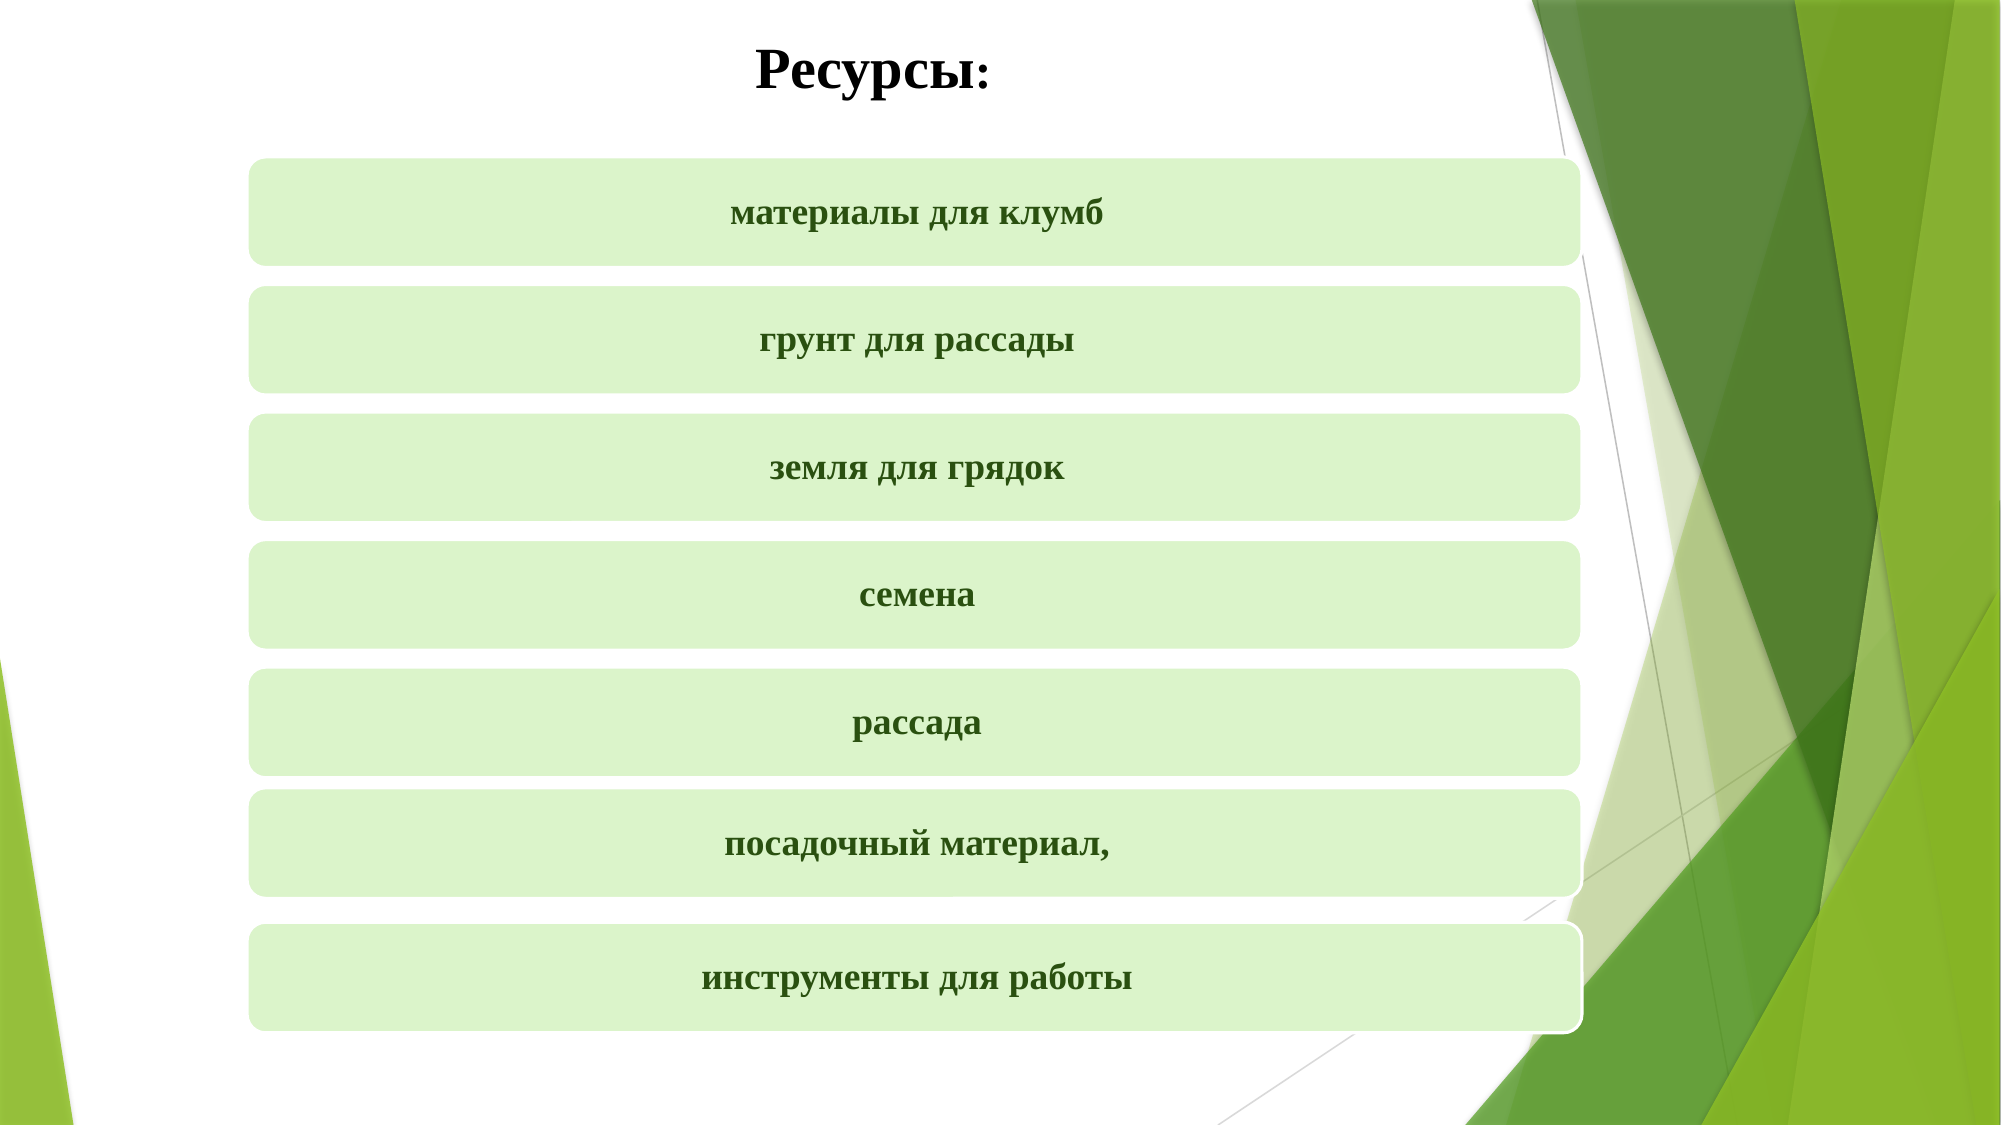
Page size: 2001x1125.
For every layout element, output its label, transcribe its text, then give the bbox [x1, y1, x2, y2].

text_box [246, 150, 1583, 1039]
text_box Ресурсы: [739, 21, 1008, 109]
